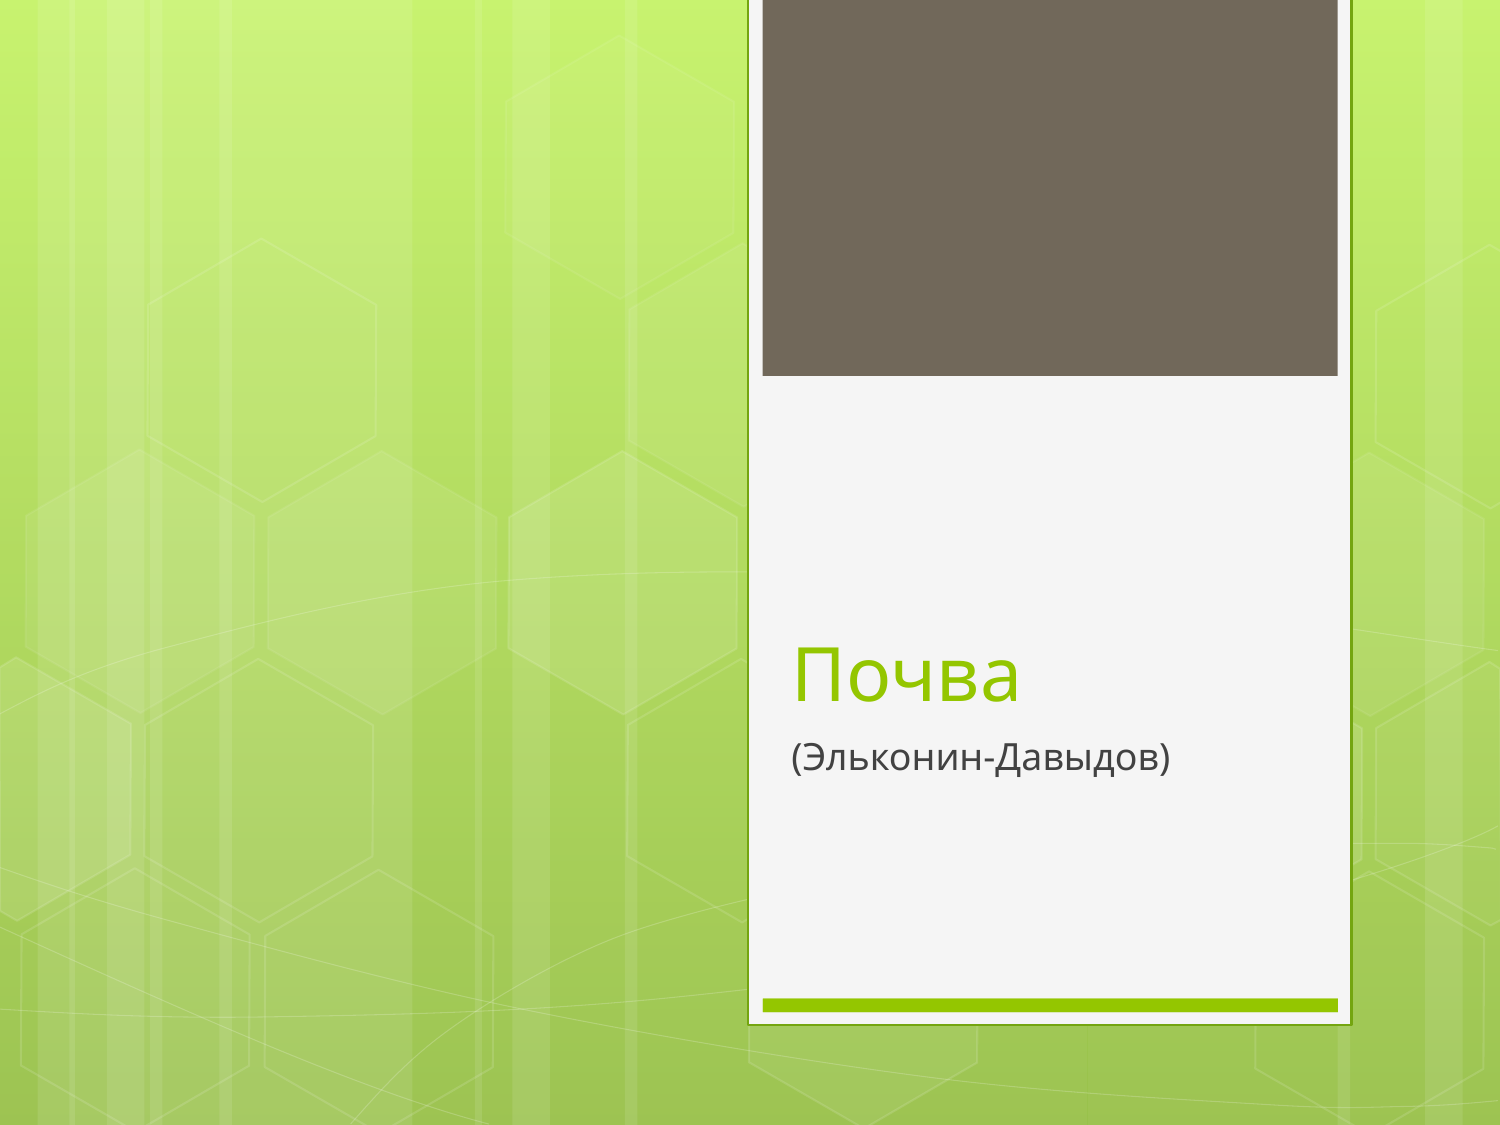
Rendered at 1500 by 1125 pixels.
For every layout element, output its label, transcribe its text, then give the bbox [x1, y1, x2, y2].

subtitle (Эльконин-Давыдов) [776, 725, 1320, 933]
title Почва [776, 444, 1320, 724]
